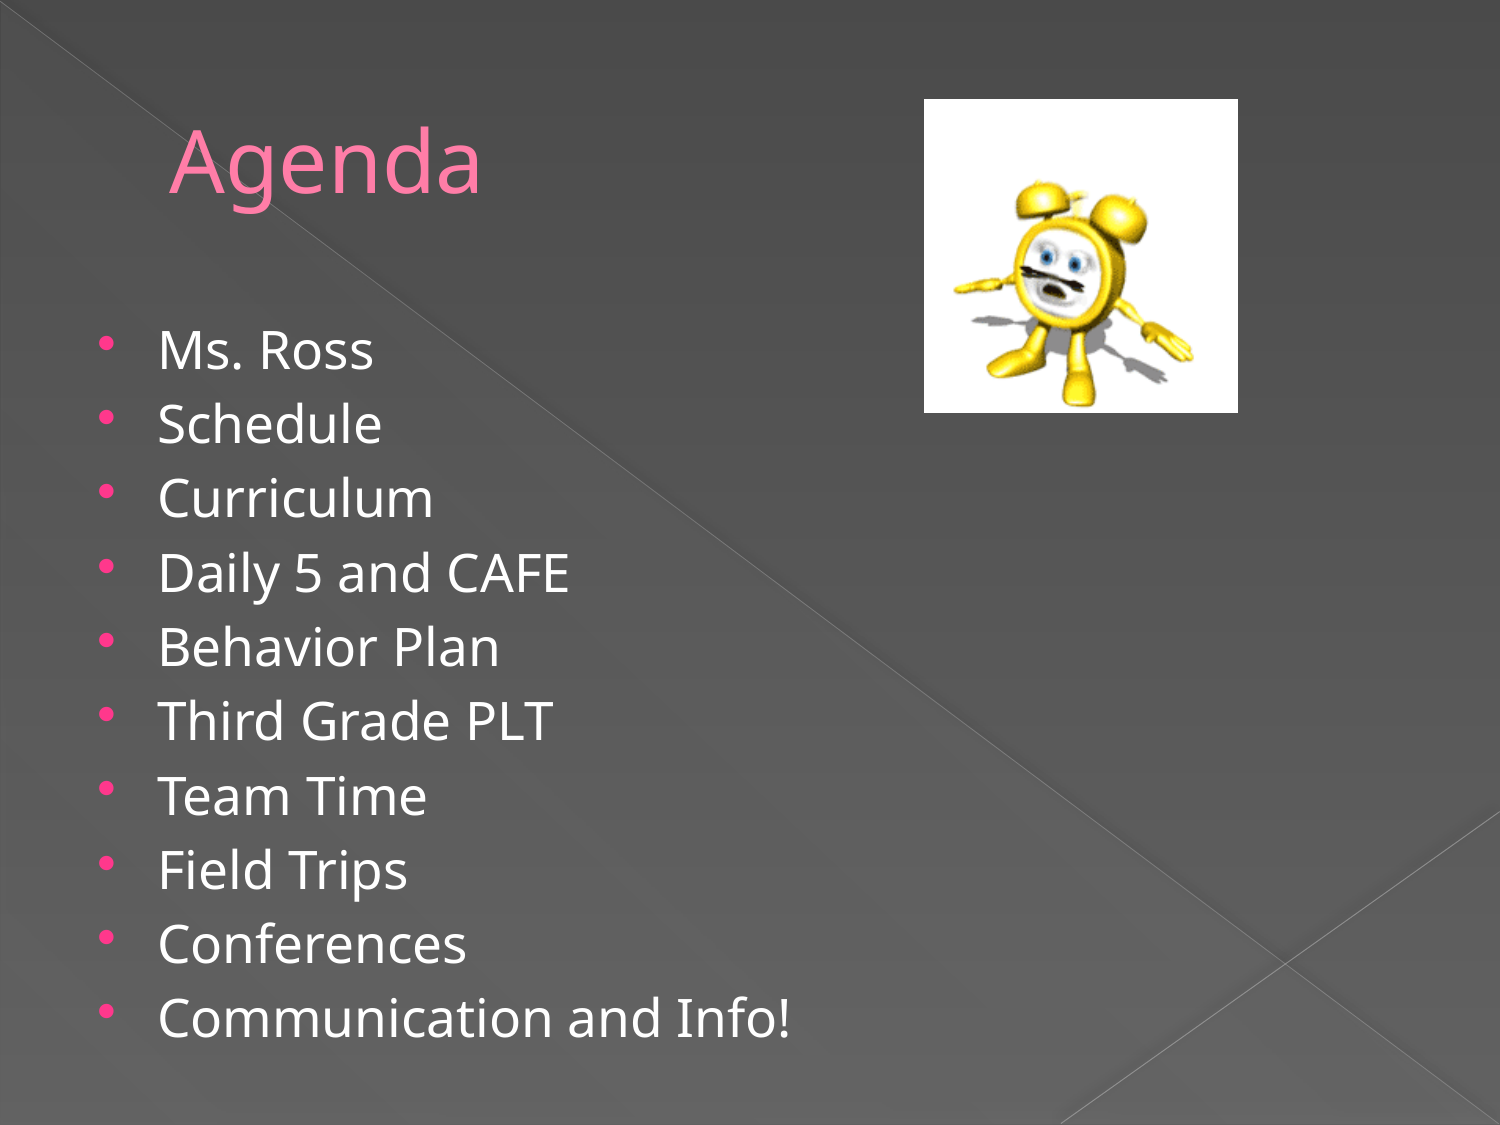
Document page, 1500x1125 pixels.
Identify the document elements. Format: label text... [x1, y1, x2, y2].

picture [924, 99, 1238, 413]
list Ms. Ross Schedule Curriculum Daily 5 and CAFE Behavior Plan Third Grade PLT Team Time Field Trips Conferences Communication and Info! [75, 308, 1425, 1059]
title Agenda [75, 43, 1425, 274]
